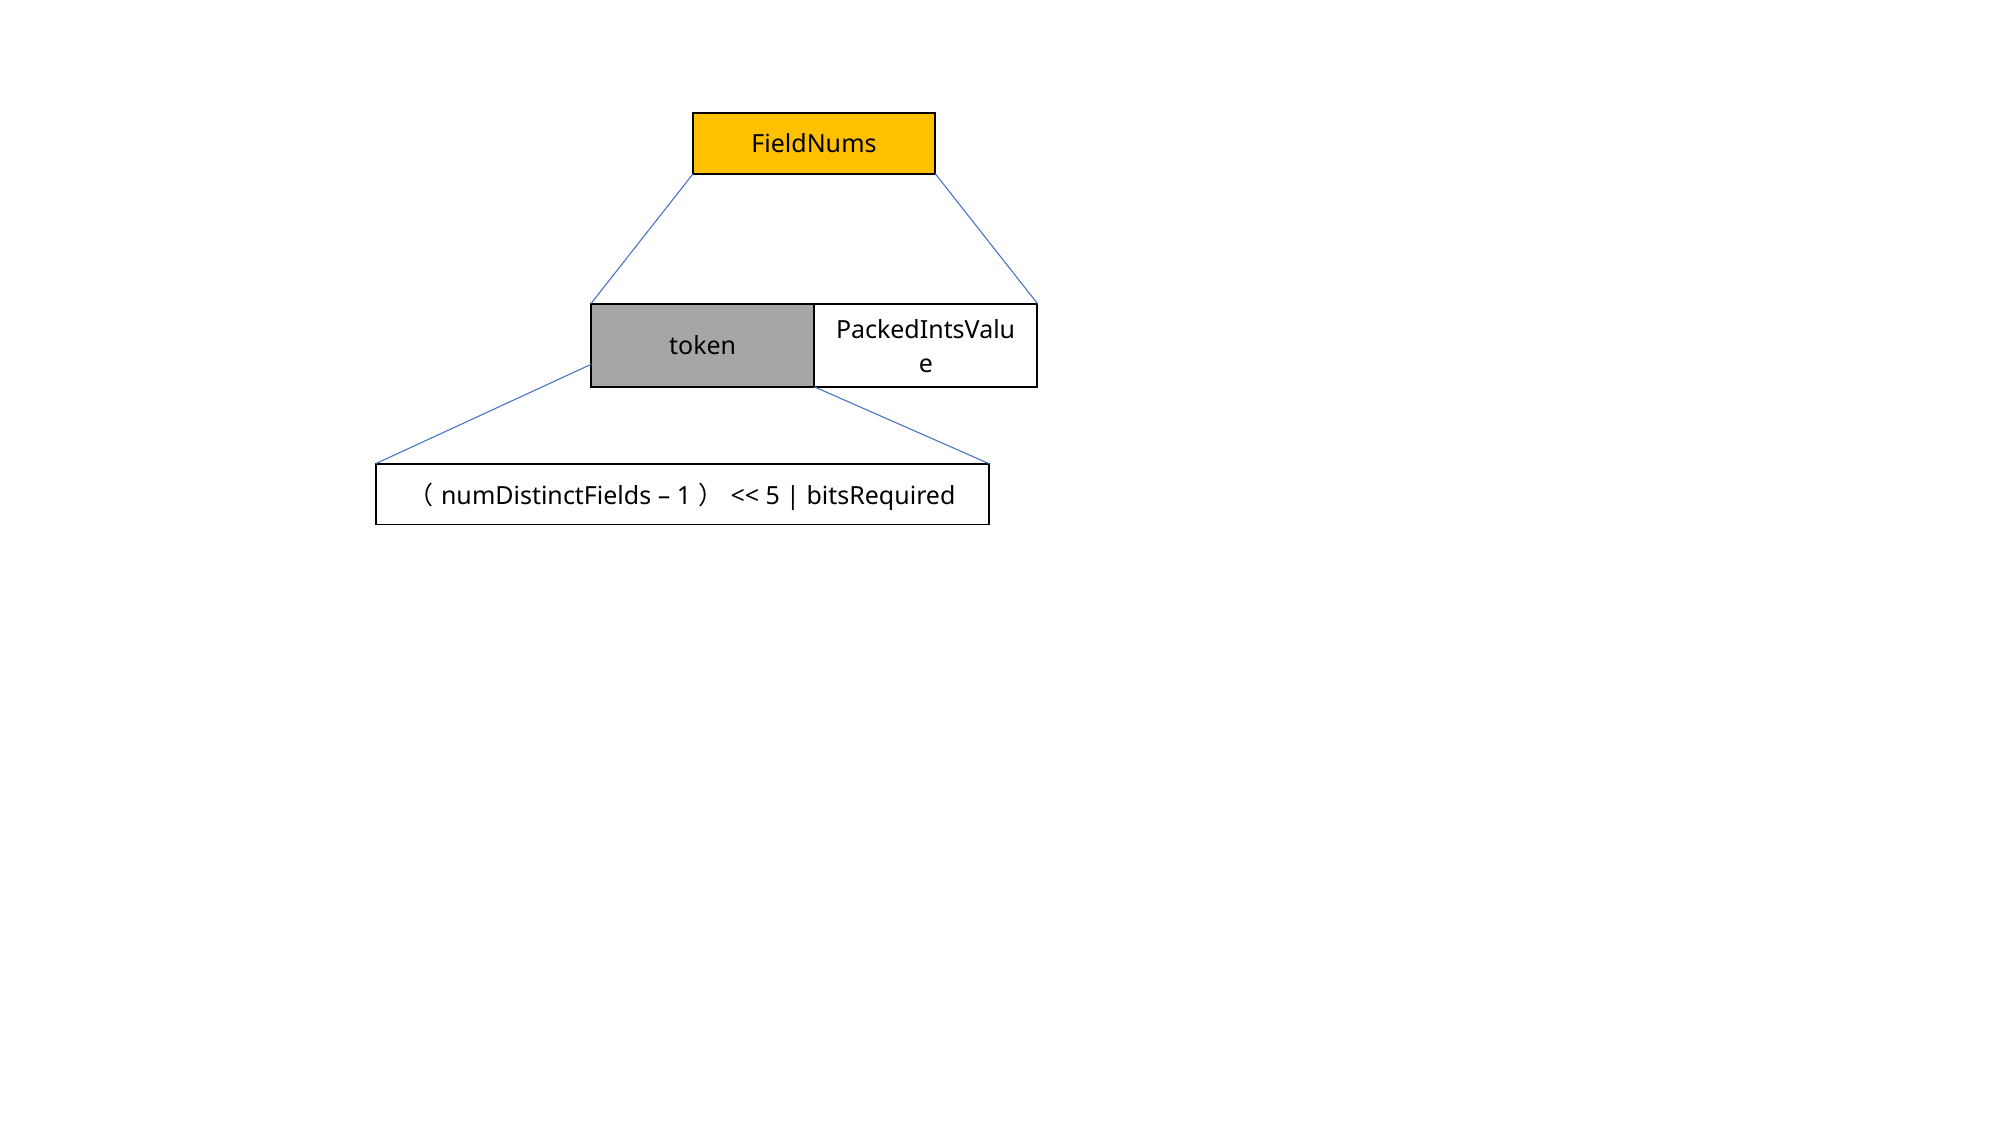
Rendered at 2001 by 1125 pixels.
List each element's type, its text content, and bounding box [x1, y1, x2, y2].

table_header token [592, 305, 813, 386]
table_header PackedIntsValue [815, 305, 1036, 386]
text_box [590, 173, 694, 304]
table_header （numDistinctFields – 1）<< 5 | bitsRequired [377, 465, 988, 524]
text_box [814, 364, 990, 464]
table_header FieldNums [694, 114, 934, 173]
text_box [375, 364, 591, 464]
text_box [935, 173, 1038, 304]
